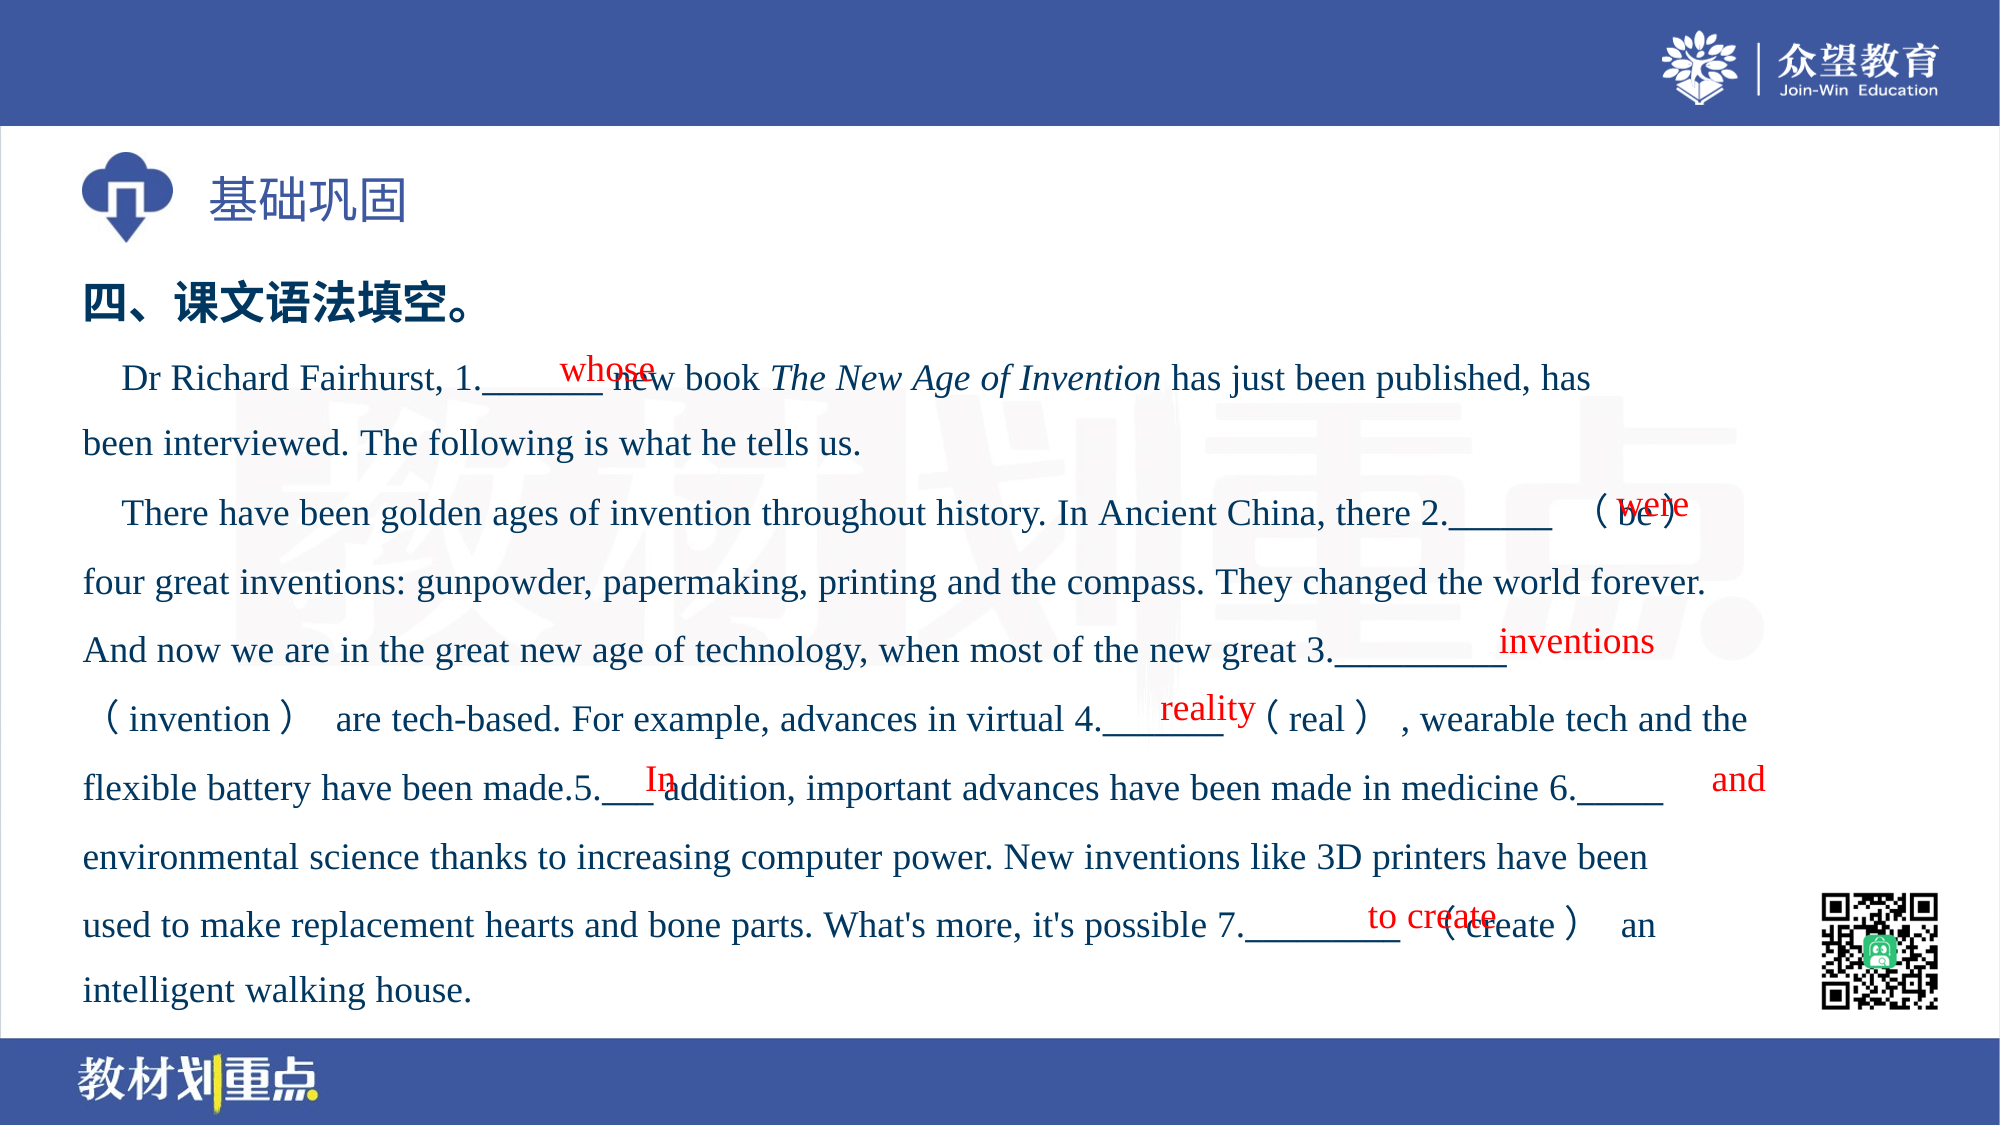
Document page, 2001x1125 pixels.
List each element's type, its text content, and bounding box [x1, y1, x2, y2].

picture [0, 0, 2000, 1125]
text_box to create [1350, 871, 1515, 930]
text_box were [1602, 459, 1704, 518]
text_box There have been golden ages of invention throughout history. In Ancient China, there 2.______ （be） four great inventions: gunpowder, papermaking, printing and the compass. They changed the world forever. And now we are in the great new age of technology, when most of the new great 3.__________ （invention） are tech-based. For example, advances in virtual 4._______ （real）, wearable tech and the flexible battery have been made.5.___ addition, important advances have been made in medicine 6._____ environmental science thanks to increasing computer power. New inventions like 3D printers have been used to make replacement hearts and bone parts. What's more, it's possible 7._________ （create） an intelligent walking house. [82, 464, 1817, 1003]
text_box whose [545, 324, 669, 383]
text_box reality [1146, 663, 1271, 722]
text_box In [631, 734, 690, 793]
text_box inventions [1485, 596, 1669, 655]
text_box 四、课文语法填空。 [82, 247, 1817, 329]
text_box and [1697, 734, 1780, 793]
text_box Dr Richard Fairhurst, 1._______ new book The New Age of Invention has just been published, has been interviewed. The following is what he tells us. [82, 329, 1817, 456]
